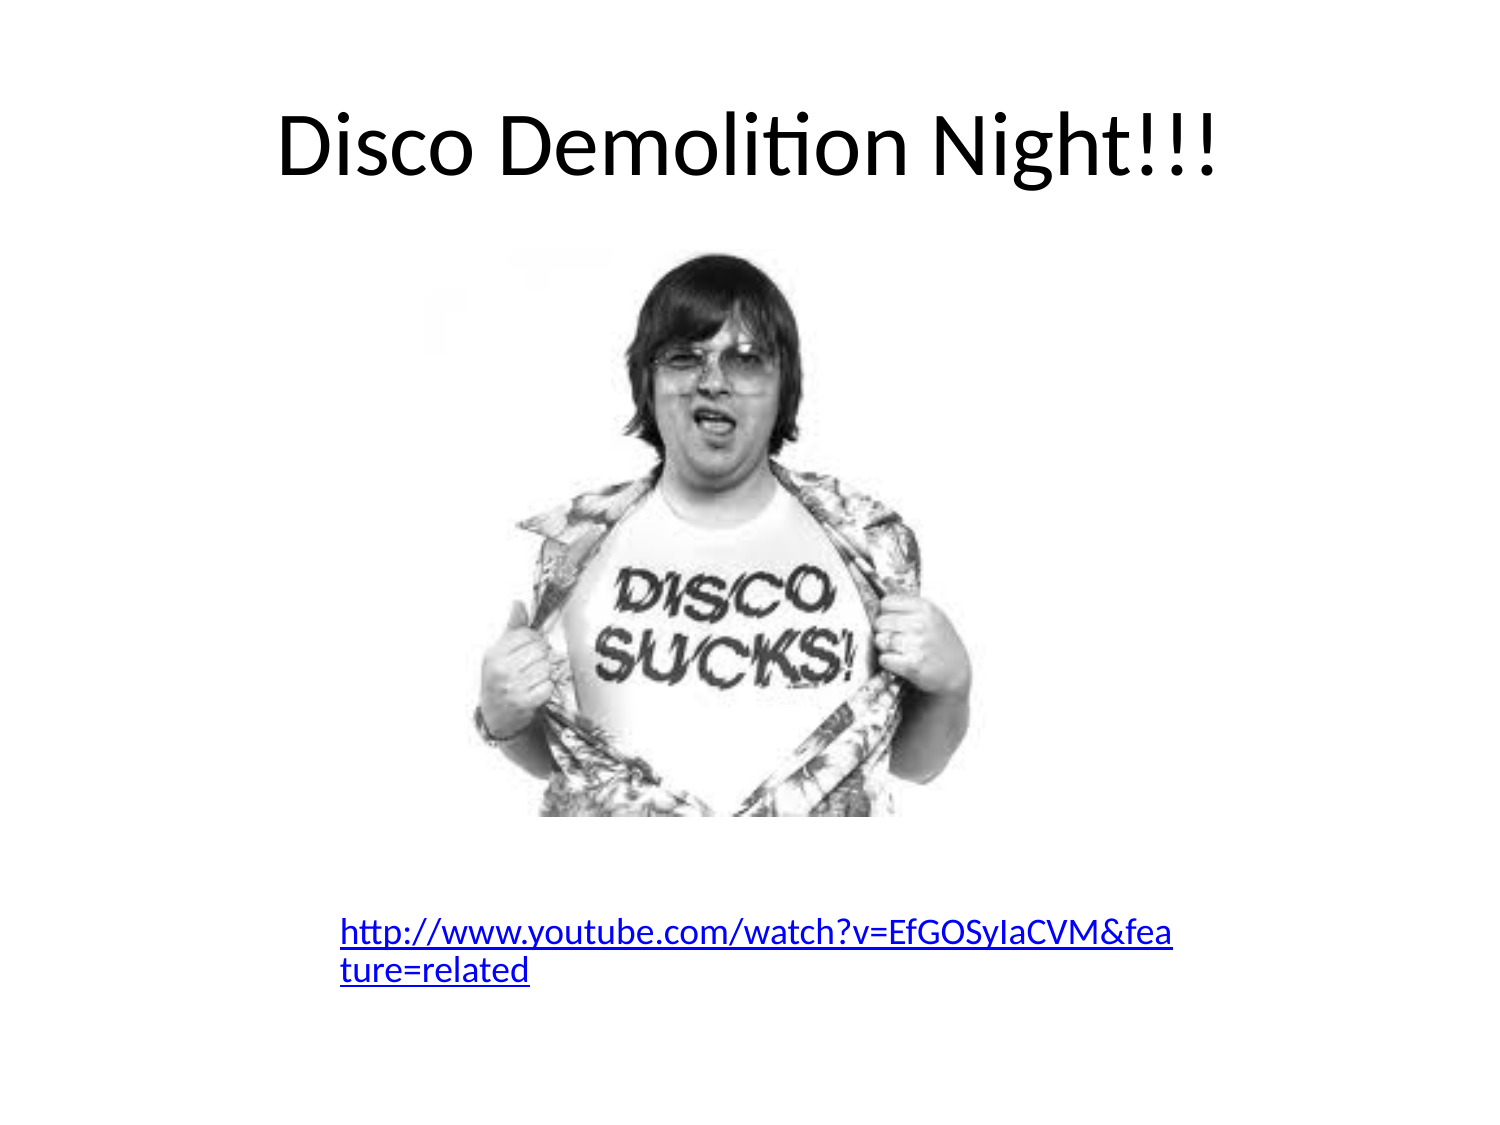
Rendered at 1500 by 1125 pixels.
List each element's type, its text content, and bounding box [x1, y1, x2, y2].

text_box http://www.youtube.com/watch?v=EfGOSyIaCVM&feature=related [324, 899, 1188, 960]
title Disco Demolition Night!!! [75, 45, 1425, 233]
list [424, 249, 1026, 817]
